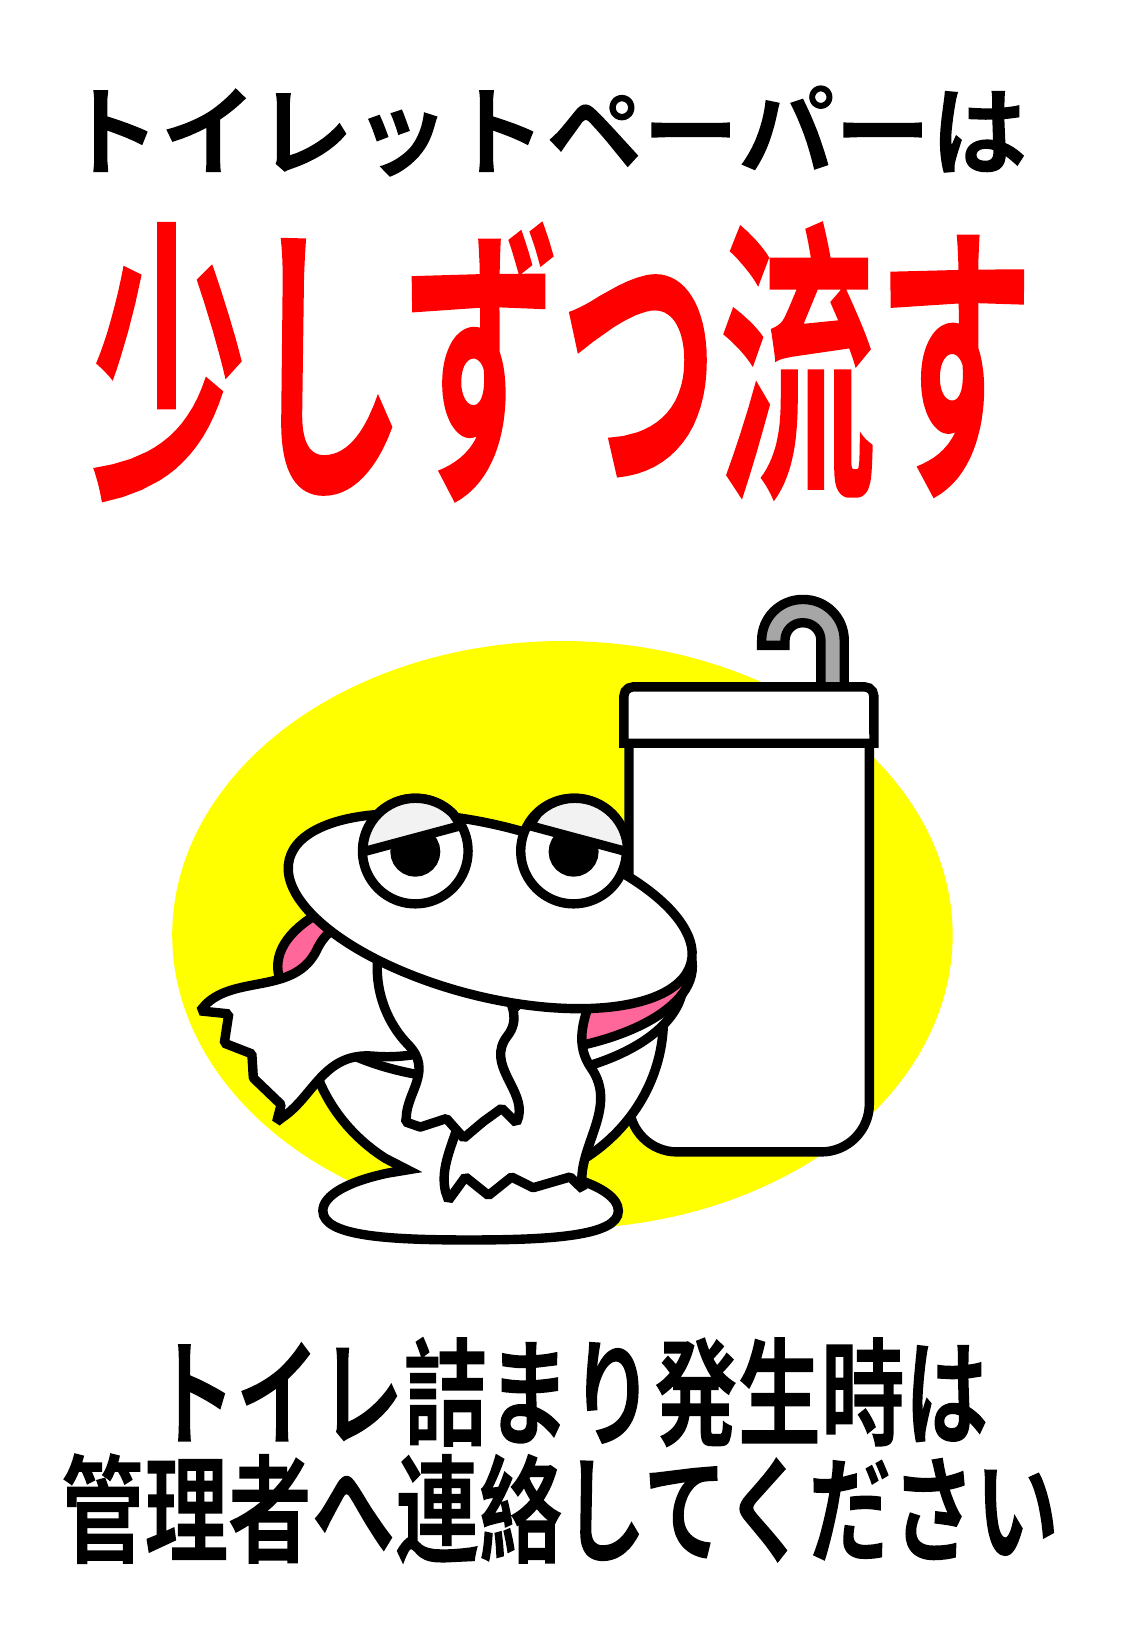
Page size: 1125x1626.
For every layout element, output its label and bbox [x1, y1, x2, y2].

text_box [171, 599, 953, 1241]
